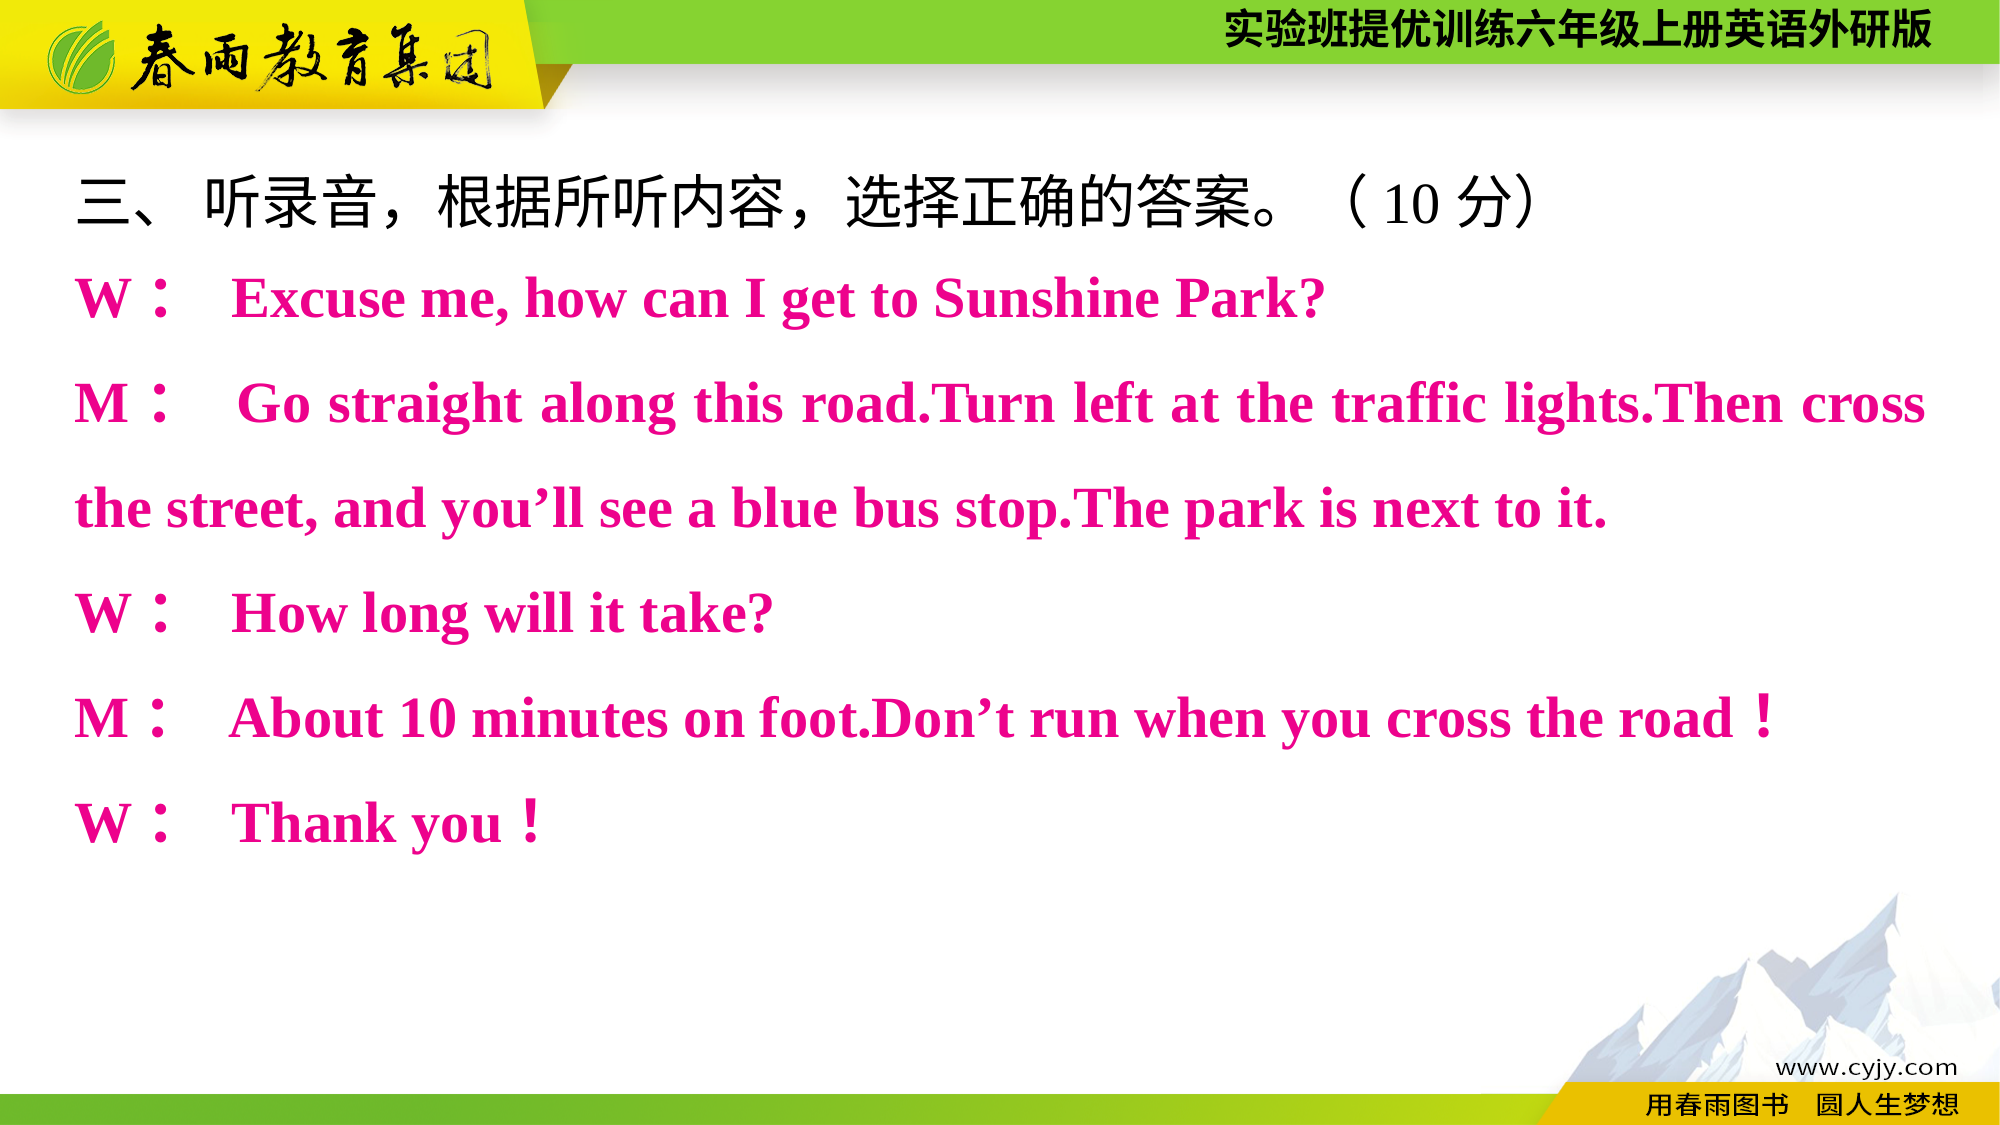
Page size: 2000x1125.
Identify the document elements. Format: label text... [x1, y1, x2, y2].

text_box W： Excuse me, how can I get to Sunshine Park? M： Go straight along this road.Turn left at the traffic lights.Then cross the street, and you’ll see a blue bus stop.The park is next to it. W： How long will it take? M： About 10 minutes on foot.Don’t run when you cross the road！ W： Thank you！ [59, 216, 1944, 862]
picture [0, 0, 2000, 1125]
list 三、 听录音，根据所听内容，选择正确的答案。（10分） [59, 122, 1944, 216]
